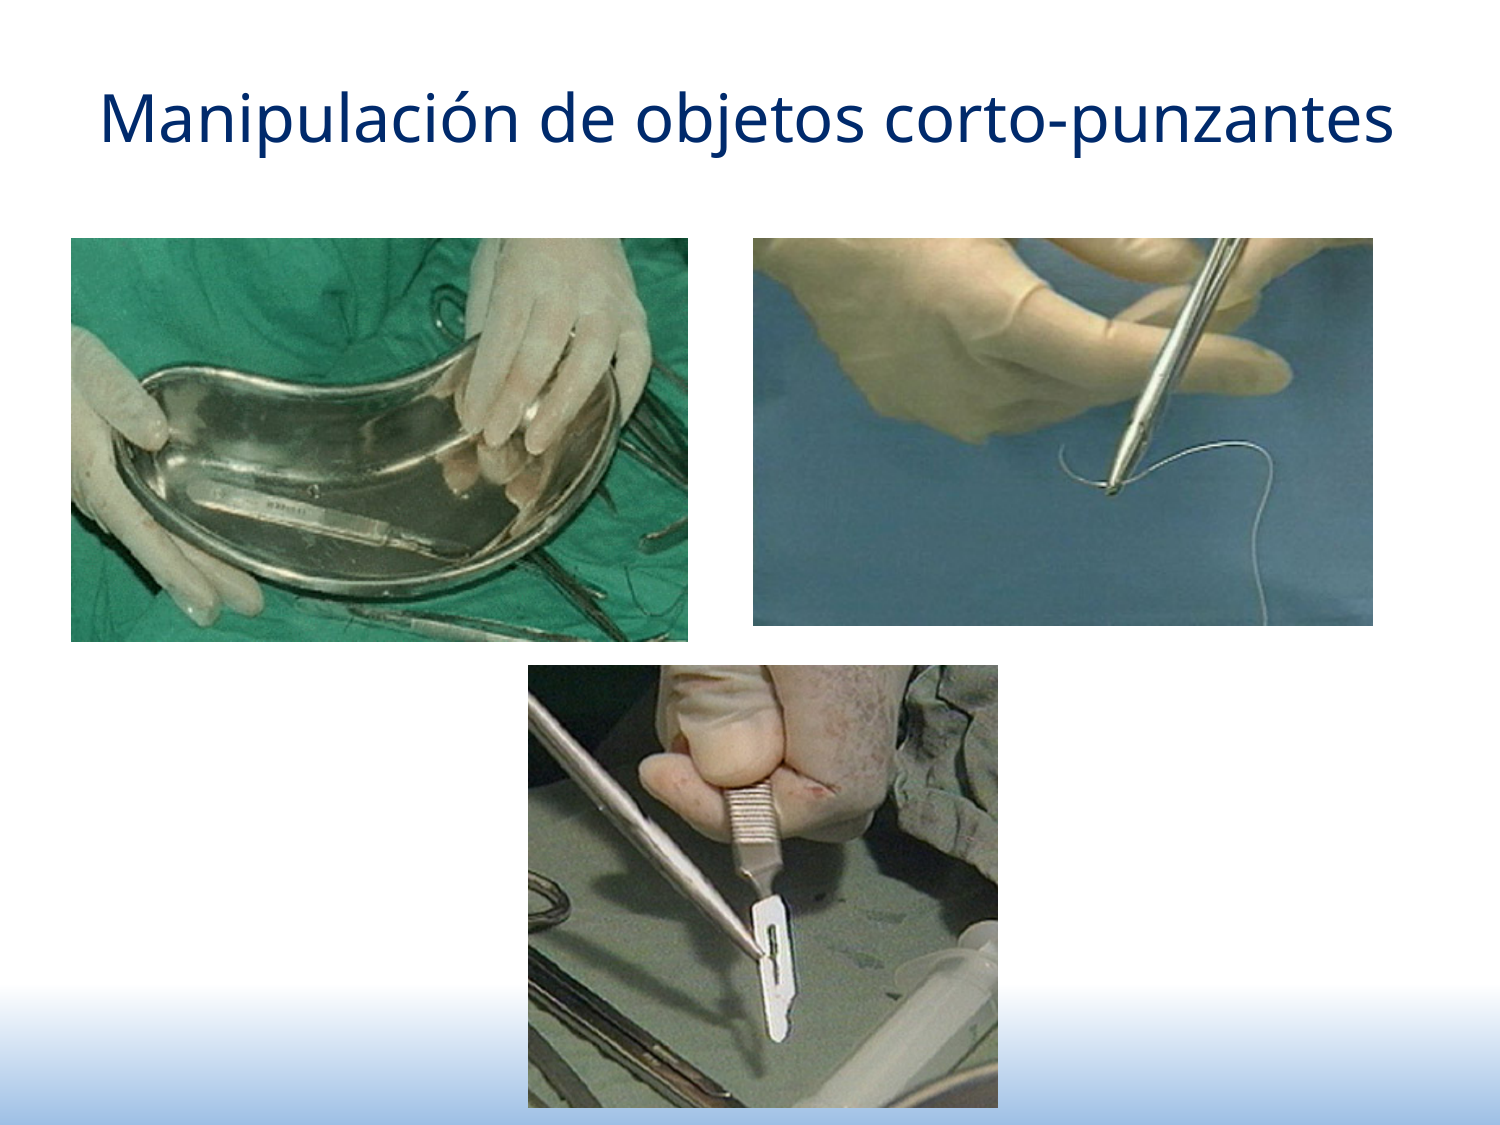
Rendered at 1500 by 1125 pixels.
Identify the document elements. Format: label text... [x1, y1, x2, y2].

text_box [528, 238, 1373, 1108]
picture [71, 238, 528, 642]
title Manipulación de objetos corto-punzantes [71, 63, 1422, 239]
